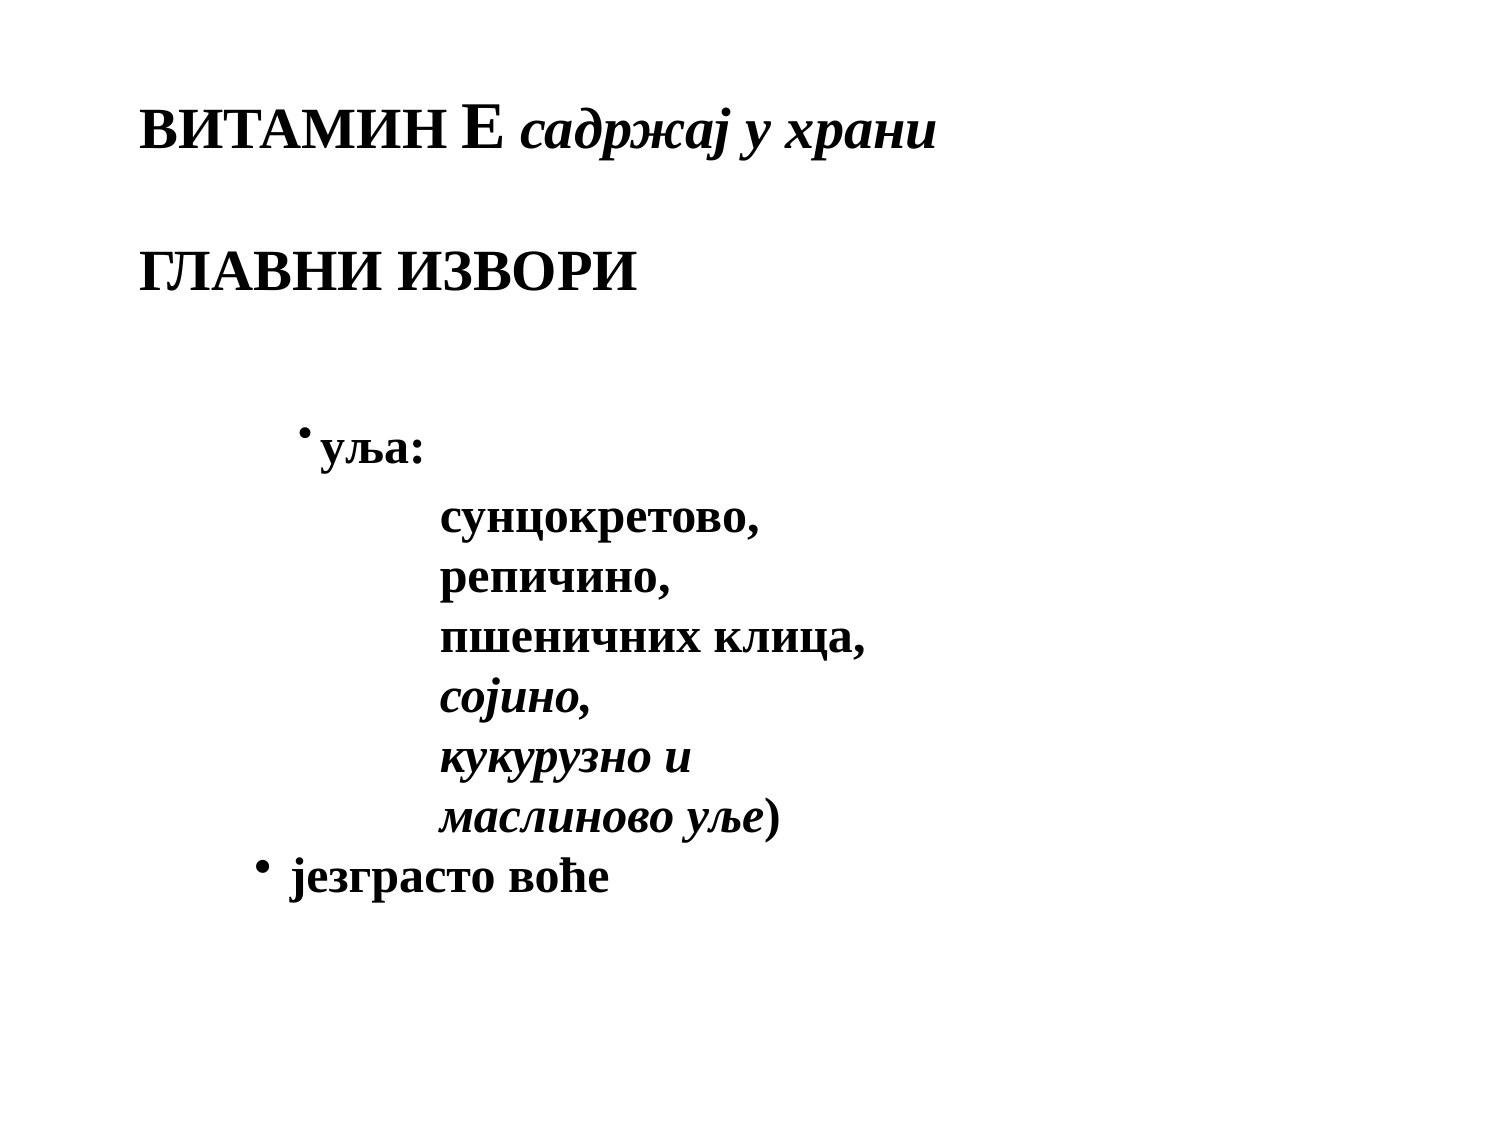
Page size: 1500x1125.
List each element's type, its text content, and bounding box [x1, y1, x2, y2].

text_box ВИТАМИН Е садржај у храни ГЛАВНИ ИЗВОРИ ·уља: сунцокретово, репичино, пшеничних клица, сојино, кукурузно и маслиново уље) језграсто воће [124, 75, 1388, 910]
